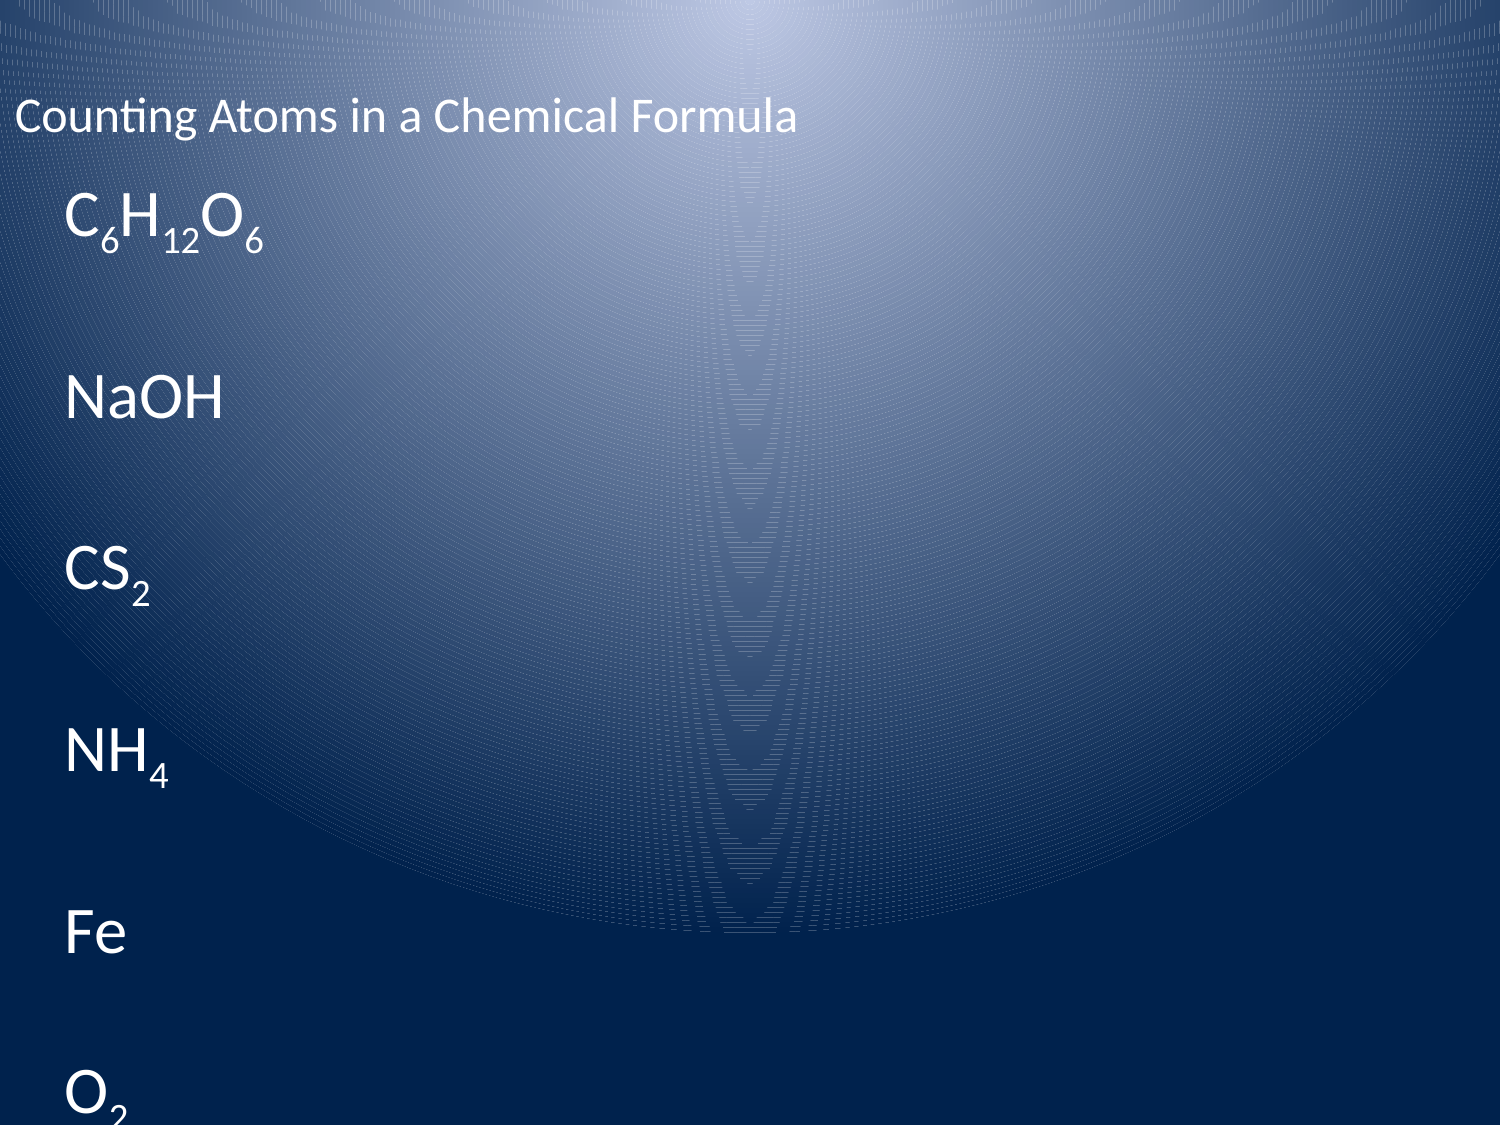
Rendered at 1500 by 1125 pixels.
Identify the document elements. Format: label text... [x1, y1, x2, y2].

text_box Counting Atoms in a Chemical Formula [0, 74, 1263, 150]
text_box C6H12O6 NaOH CS2 NH4 Fe O2 C9H8O4 [49, 162, 800, 1125]
